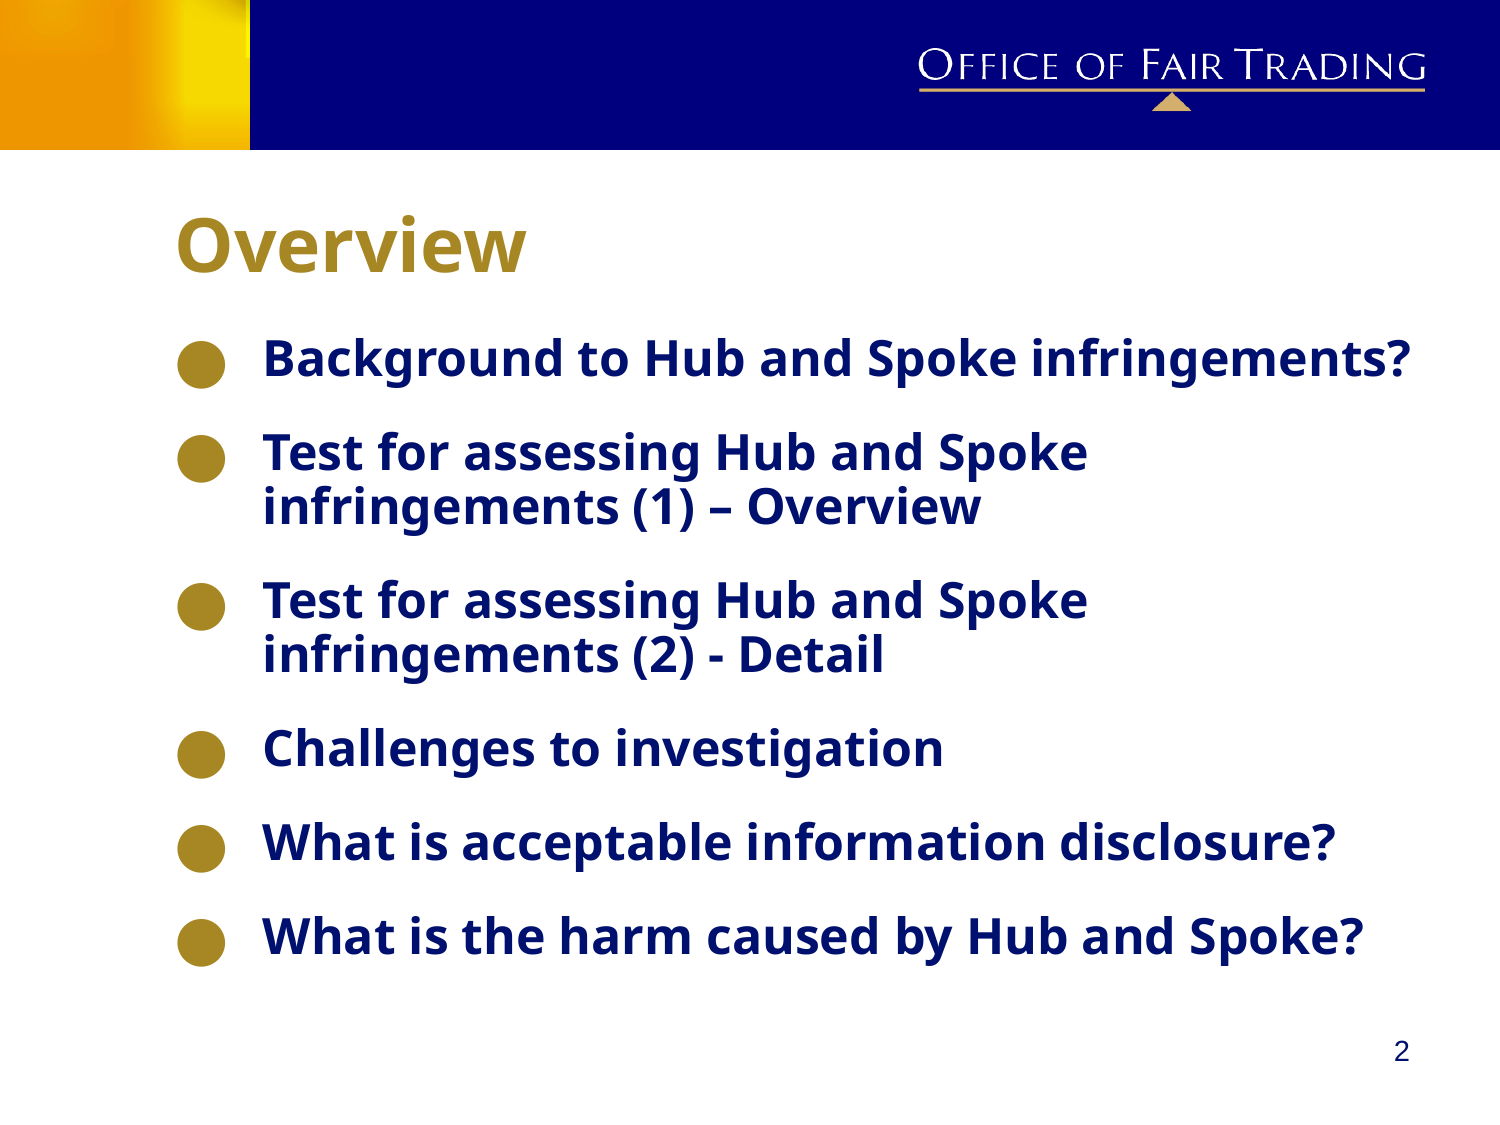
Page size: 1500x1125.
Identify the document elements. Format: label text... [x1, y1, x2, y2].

list Background to Hub and Spoke infringements? Test for assessing Hub and Spoke infringements (1) – Overview Test for assessing Hub and Spoke infringements (2) - Detail Challenges to investigation What is acceptable information disclosure? What is the harm caused by Hub and Spoke? [159, 326, 1460, 1029]
slide_number 2 [1074, 1024, 1426, 1103]
picture [0, 0, 250, 150]
picture [906, 41, 1432, 117]
title Overview [159, 148, 1460, 326]
